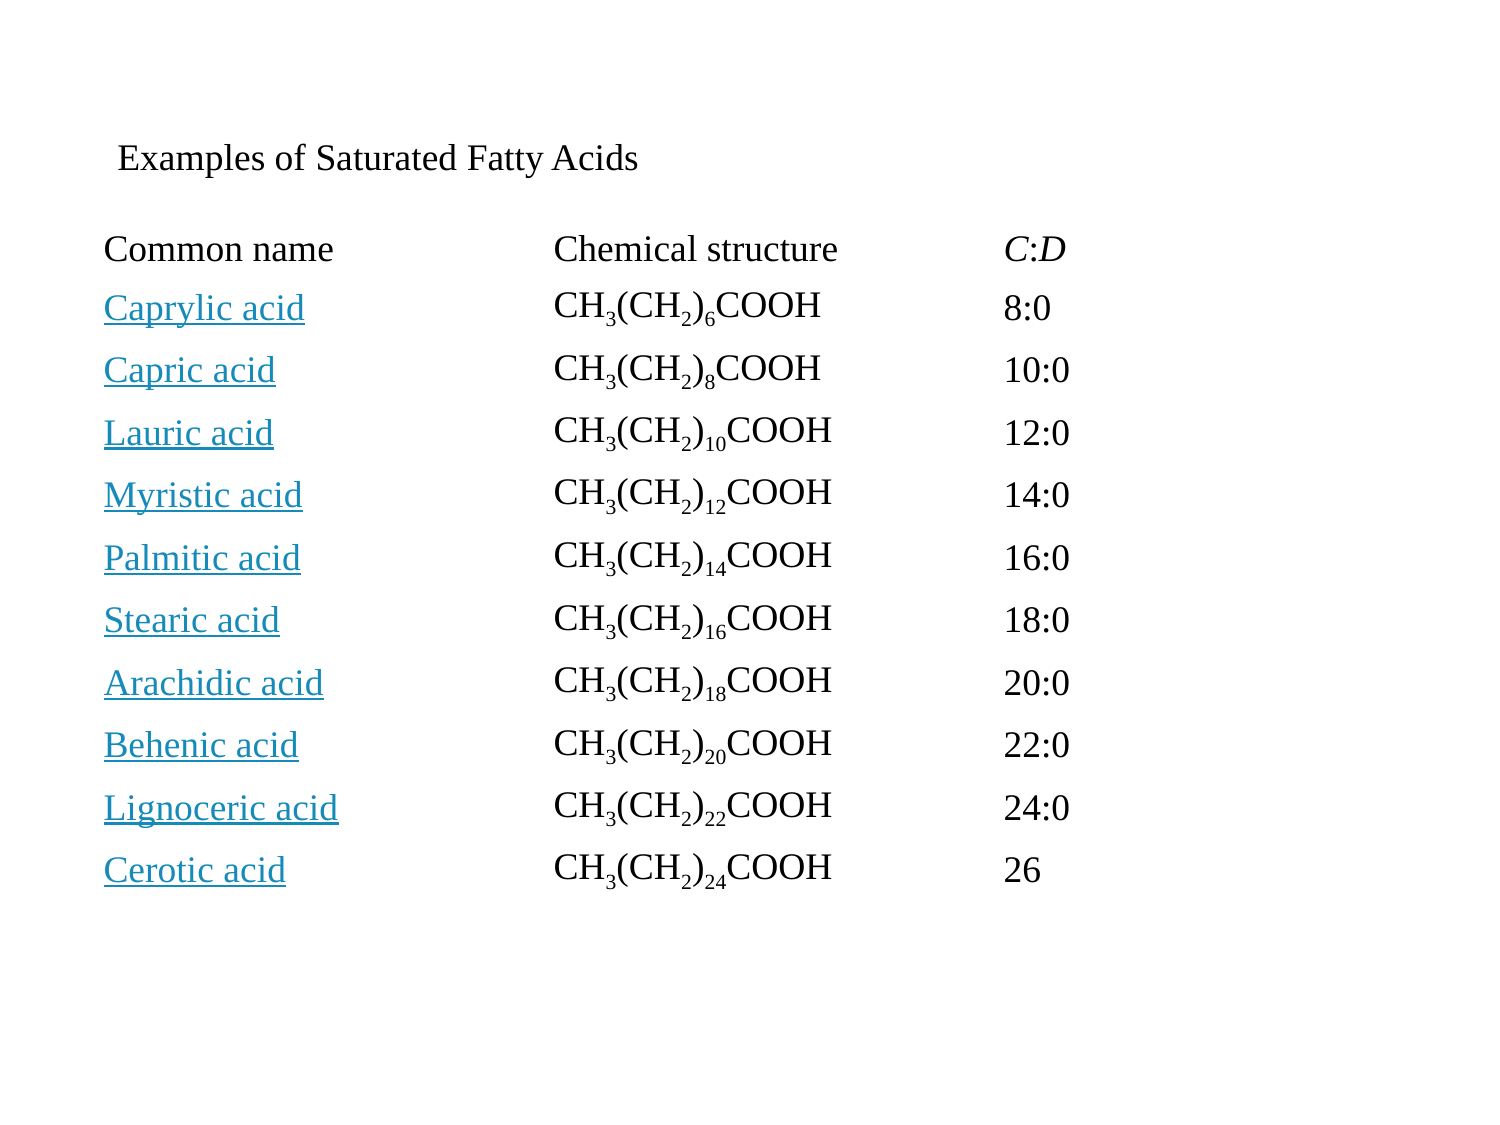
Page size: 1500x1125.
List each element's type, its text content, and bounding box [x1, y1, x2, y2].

table_cell CH3(CH2)6COOH [539, 276, 989, 339]
table_cell 24:0 [989, 776, 1439, 839]
table_cell 20:0 [989, 651, 1439, 714]
table_cell 12:0 [989, 401, 1439, 464]
table_cell CH3(CH2)10COOH [539, 401, 989, 464]
table_header Chemical structure [539, 220, 989, 276]
table_cell Behenic acid [89, 714, 539, 776]
table_cell CH3(CH2)14COOH [539, 526, 989, 589]
table_cell CH3(CH2)22COOH [539, 776, 989, 839]
table_cell Palmitic acid [89, 526, 539, 589]
table_cell Lauric acid [89, 401, 539, 464]
table_header Common name [89, 220, 539, 276]
table_cell CH3(CH2)16COOH [539, 589, 989, 651]
table_cell CH3(CH2)18COOH [539, 651, 989, 714]
table_cell 16:0 [989, 526, 1439, 589]
table_header C:D [989, 220, 1439, 276]
table_cell Cerotic acid [89, 839, 539, 901]
table_cell Capric acid [89, 339, 539, 401]
table_cell CH3(CH2)12COOH [539, 464, 989, 526]
table_cell CH3(CH2)8COOH [539, 339, 989, 401]
table_cell 14:0 [989, 464, 1439, 526]
table_cell Myristic acid [89, 464, 539, 526]
table_cell Caprylic acid [89, 276, 539, 339]
table_cell Lignoceric acid [89, 776, 539, 839]
table_cell 10:0 [989, 339, 1439, 401]
text_box Examples of Saturated Fatty Acids [102, 125, 655, 186]
table_cell Arachidic acid [89, 651, 539, 714]
table_cell 22:0 [989, 714, 1439, 776]
table_cell Stearic acid [89, 589, 539, 651]
table_cell 8:0 [989, 276, 1439, 339]
table_cell 26 [989, 839, 1439, 901]
table_cell CH3(CH2)24COOH [539, 839, 989, 901]
table_cell 18:0 [989, 589, 1439, 651]
table_cell CH3(CH2)20COOH [539, 714, 989, 776]
